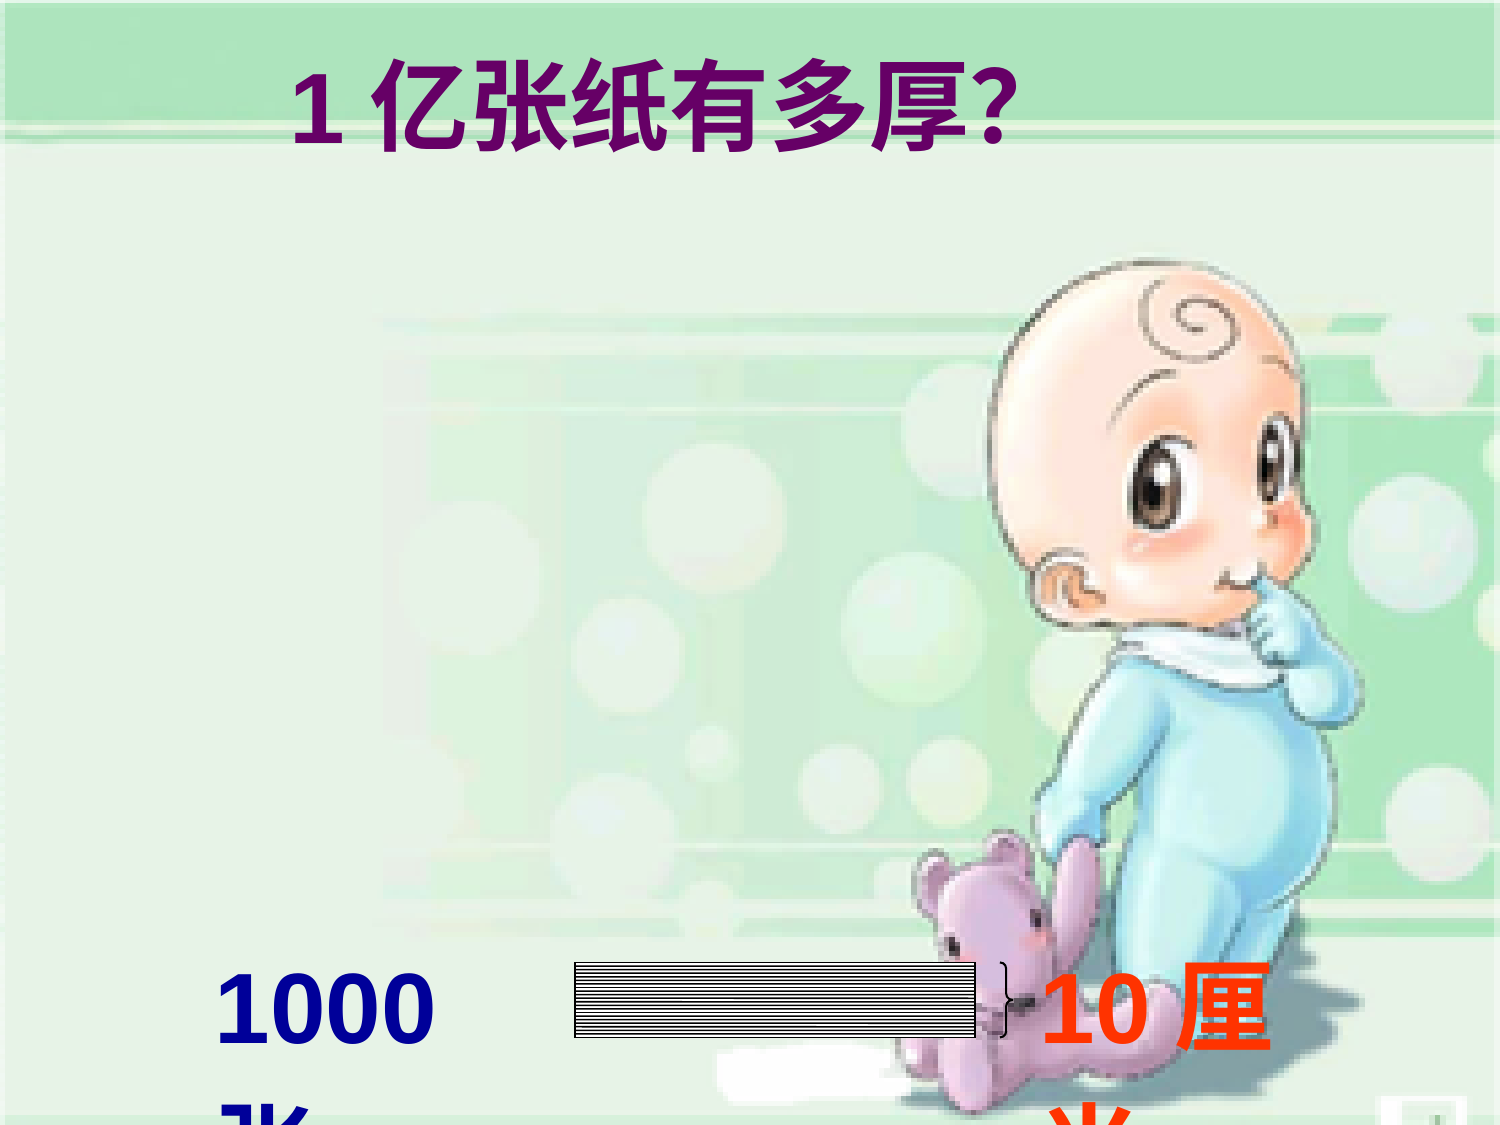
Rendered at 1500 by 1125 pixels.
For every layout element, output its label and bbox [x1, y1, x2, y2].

text_box [199, 912, 976, 1076]
picture [0, 0, 1500, 1125]
